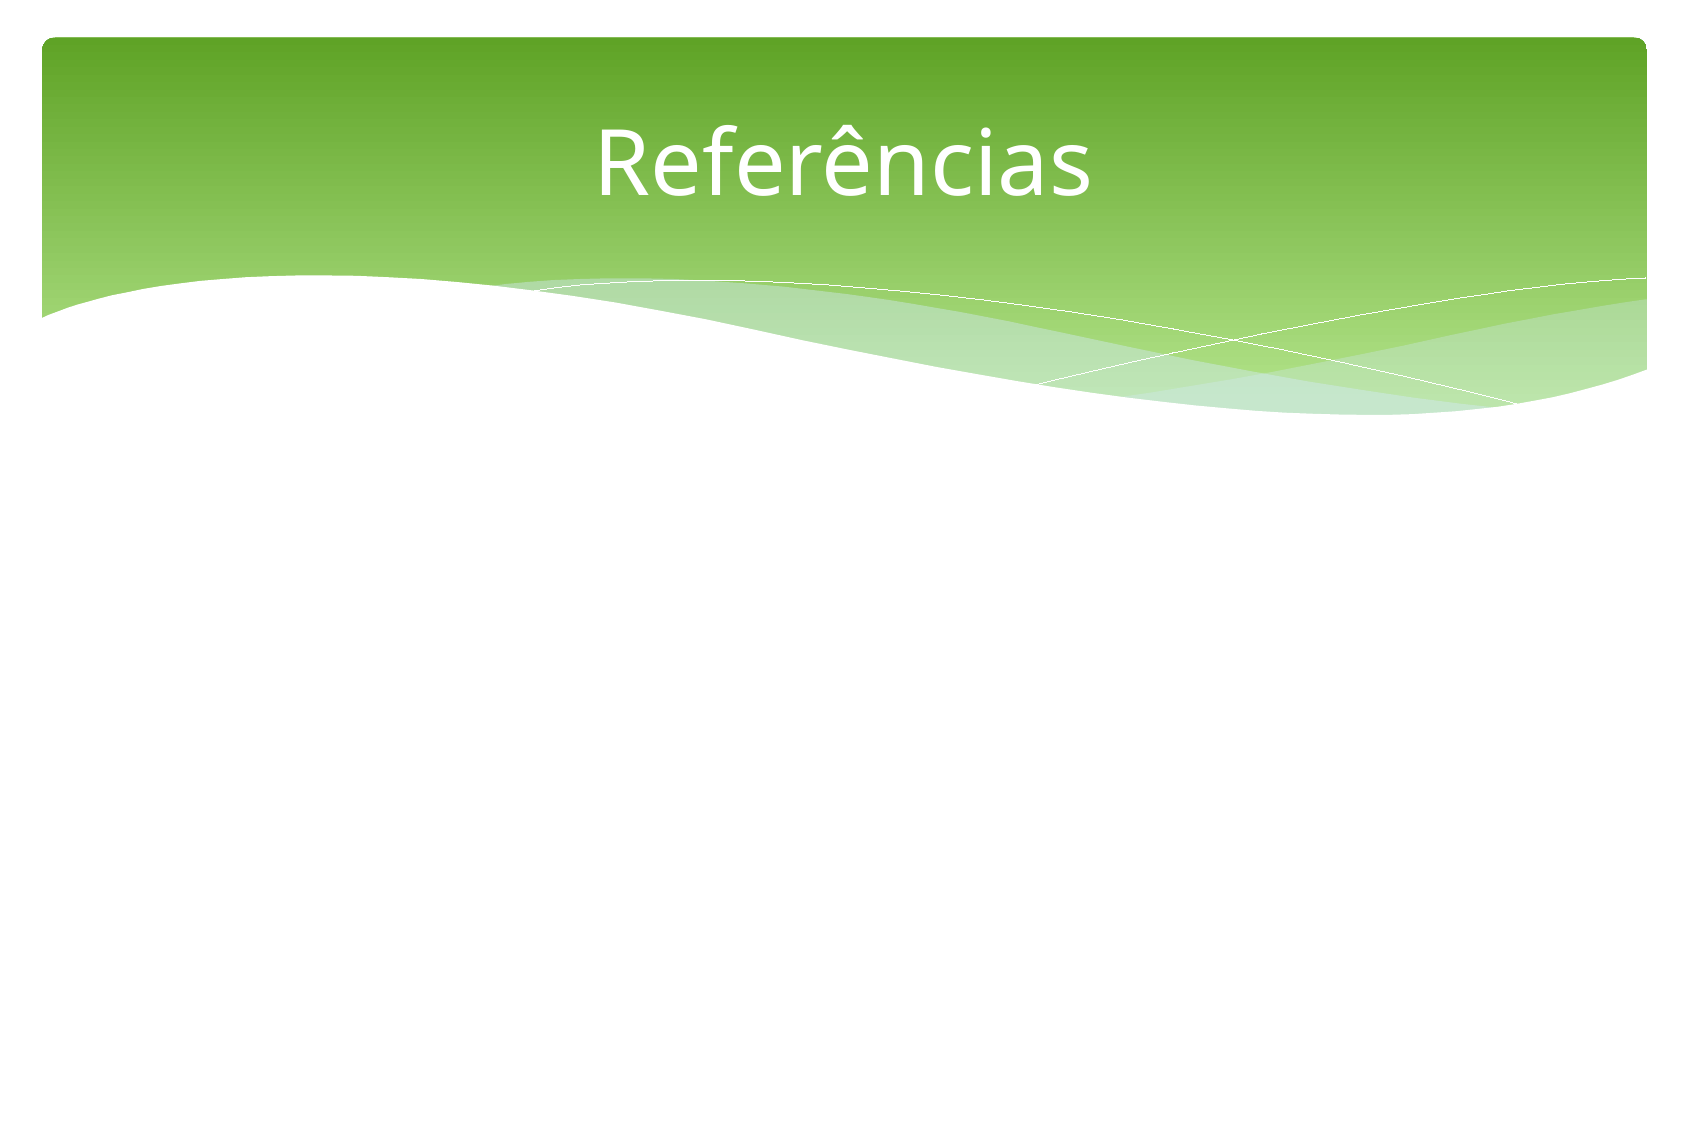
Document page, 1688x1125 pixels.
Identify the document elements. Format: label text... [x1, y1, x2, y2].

title Referências [84, 55, 1604, 261]
